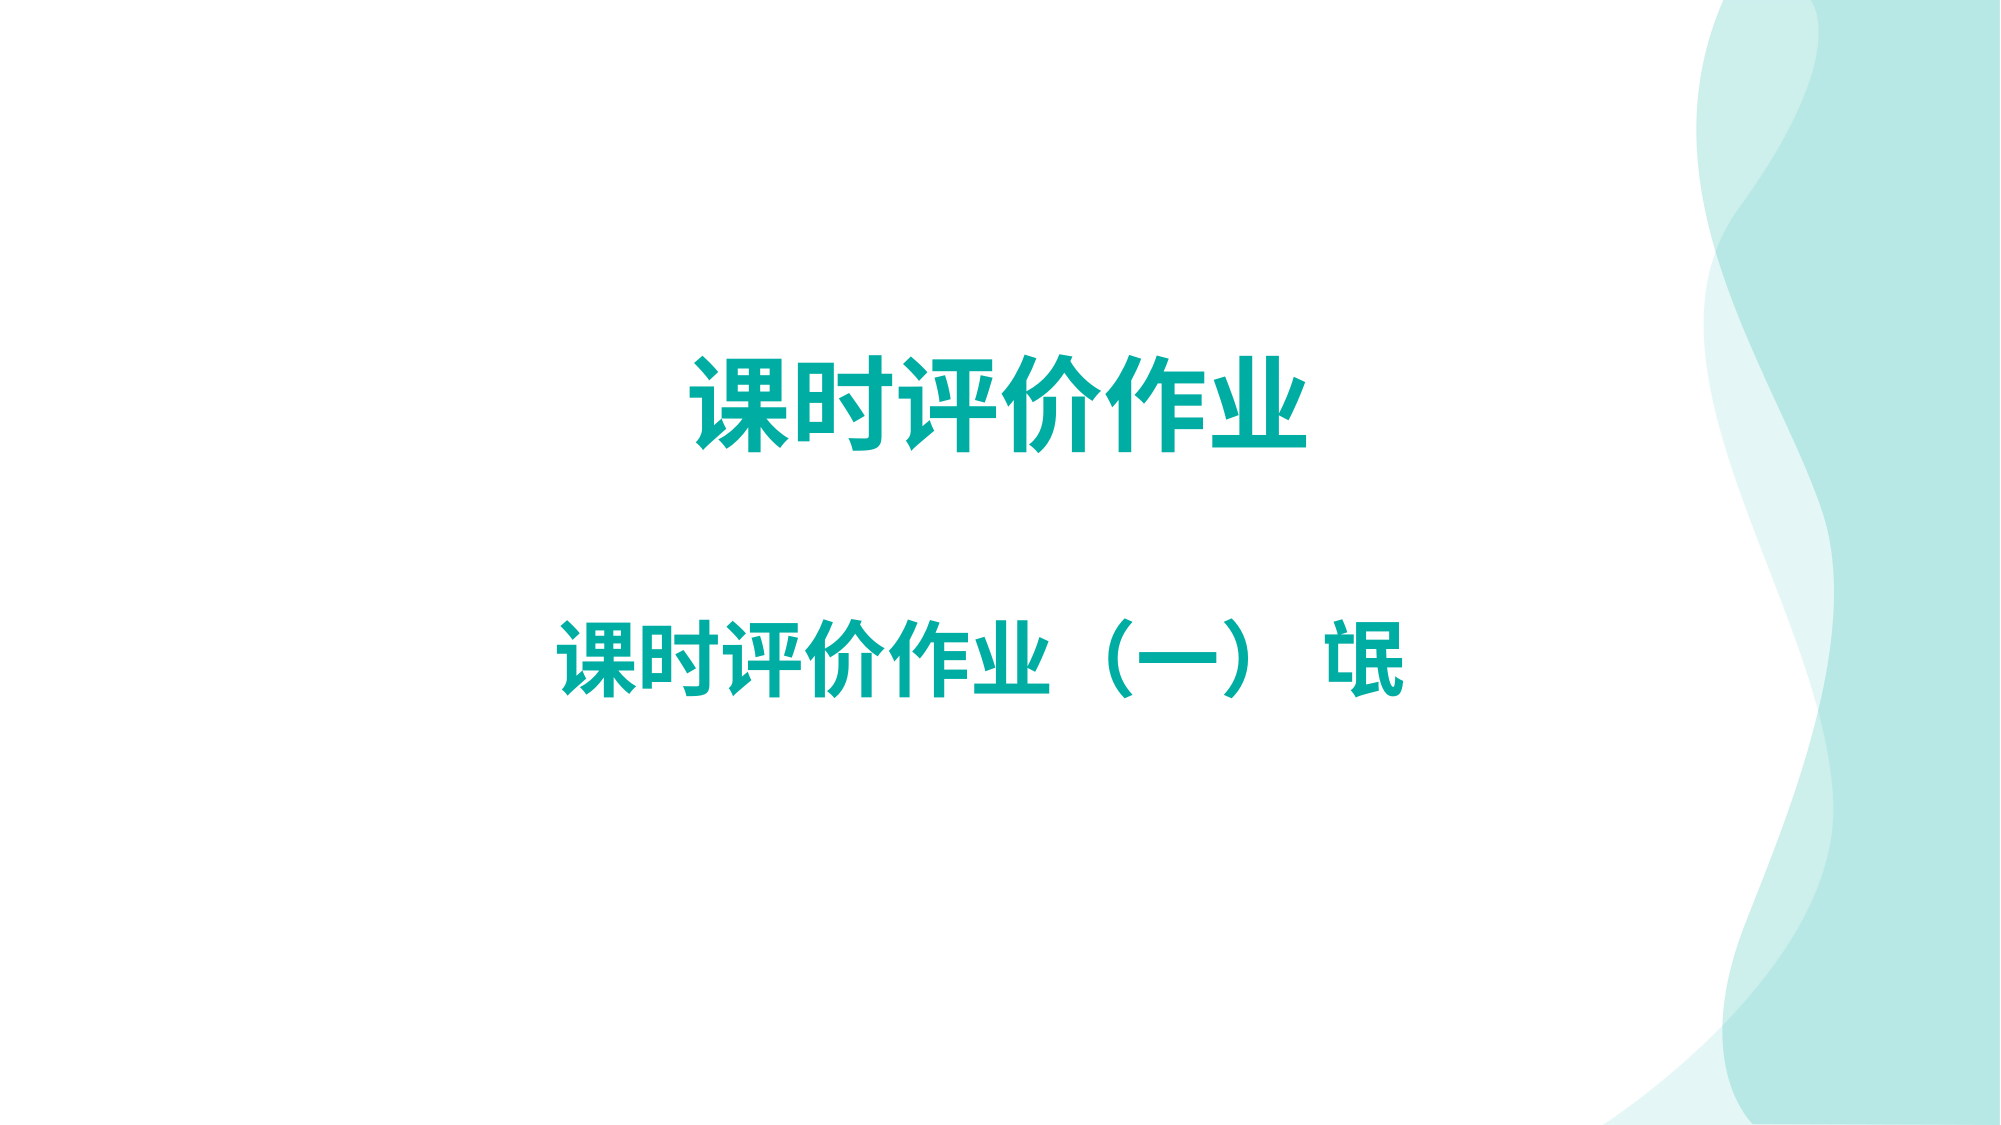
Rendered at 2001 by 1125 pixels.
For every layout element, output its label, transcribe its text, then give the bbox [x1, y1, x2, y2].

text_box 课时评价作业 [0, 329, 2000, 461]
text_box 课时评价作业（一） 氓 [76, 602, 1884, 805]
picture [0, 0, 2000, 329]
picture [0, 461, 2000, 1125]
